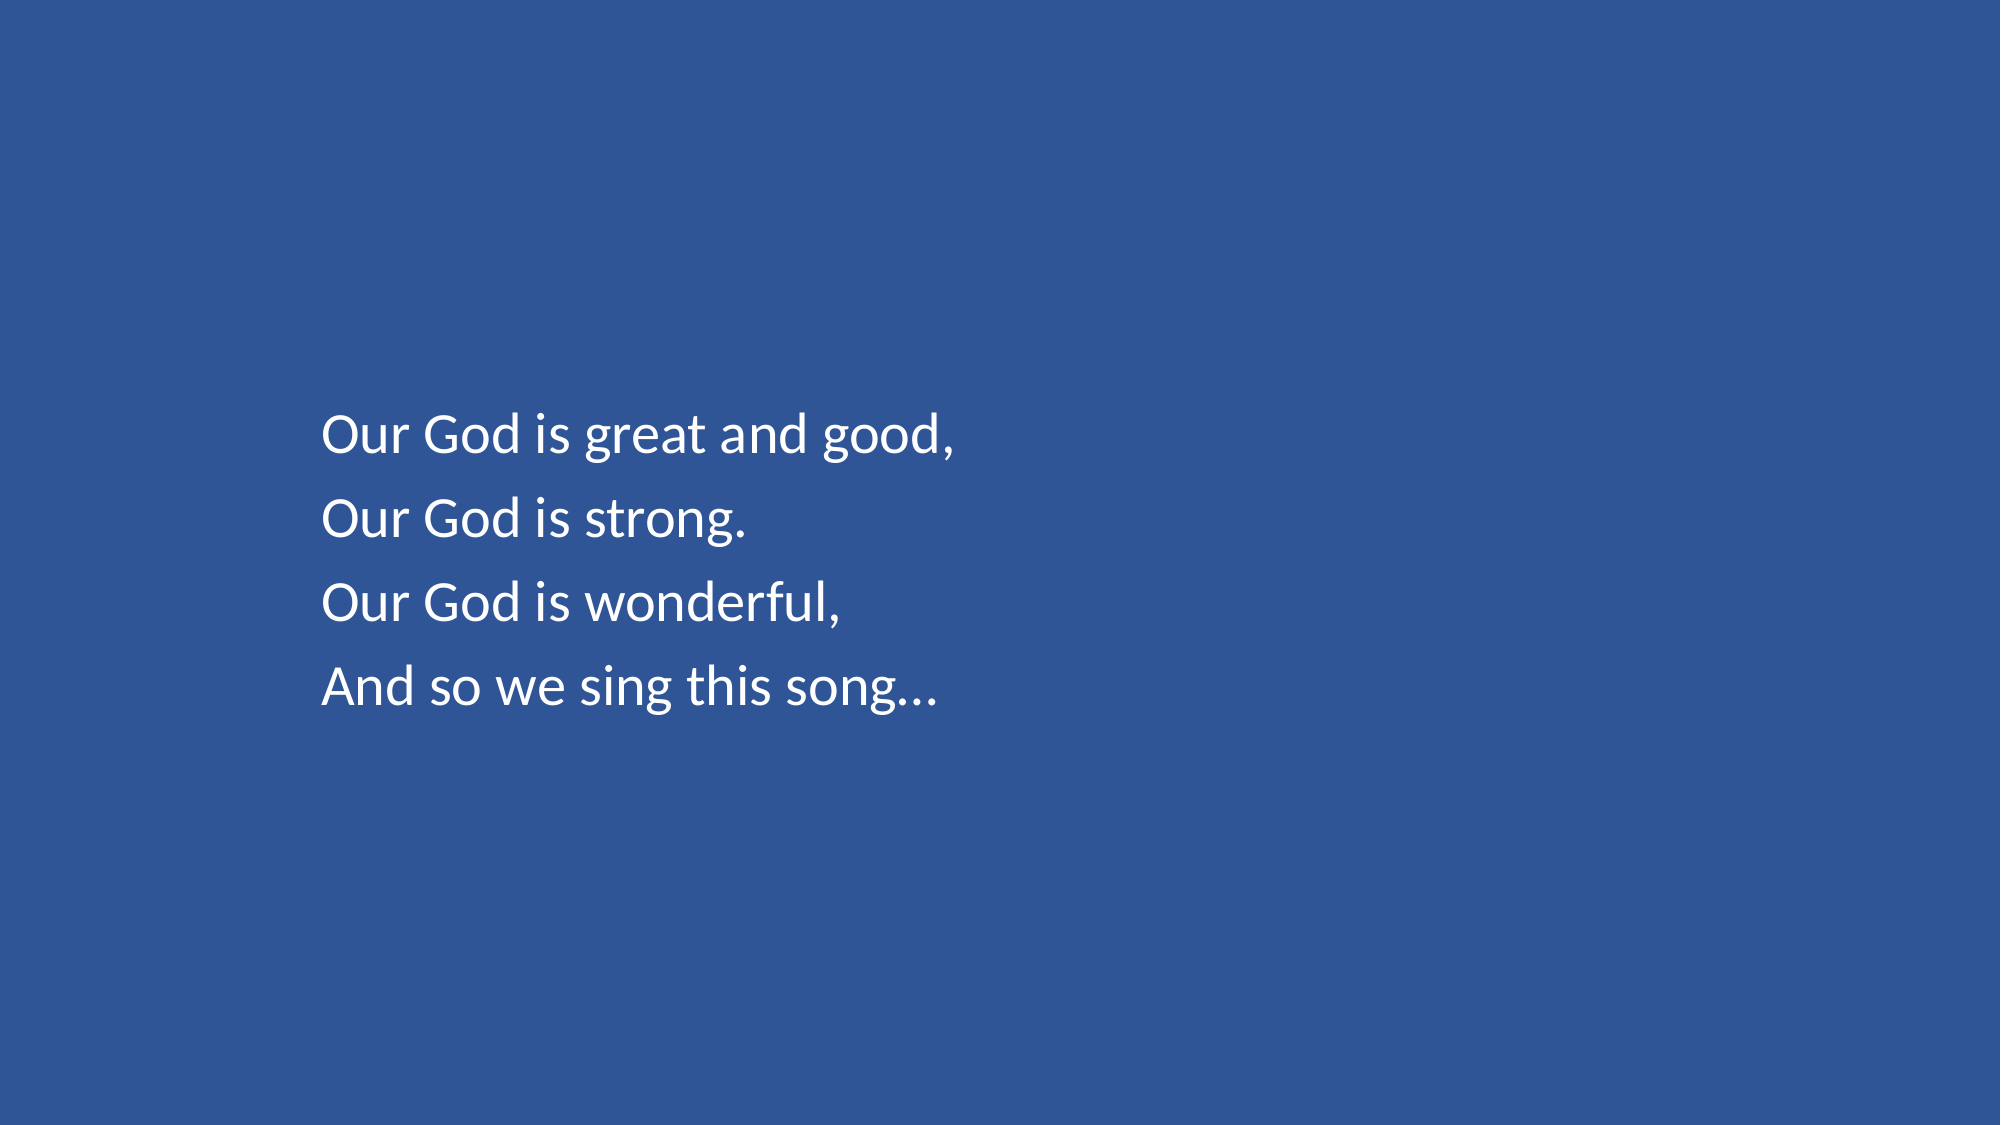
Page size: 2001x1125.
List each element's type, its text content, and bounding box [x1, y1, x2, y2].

list Our God is great and good, Our God is strong. Our God is wonderful, And so we sing this song… [306, 396, 1694, 729]
